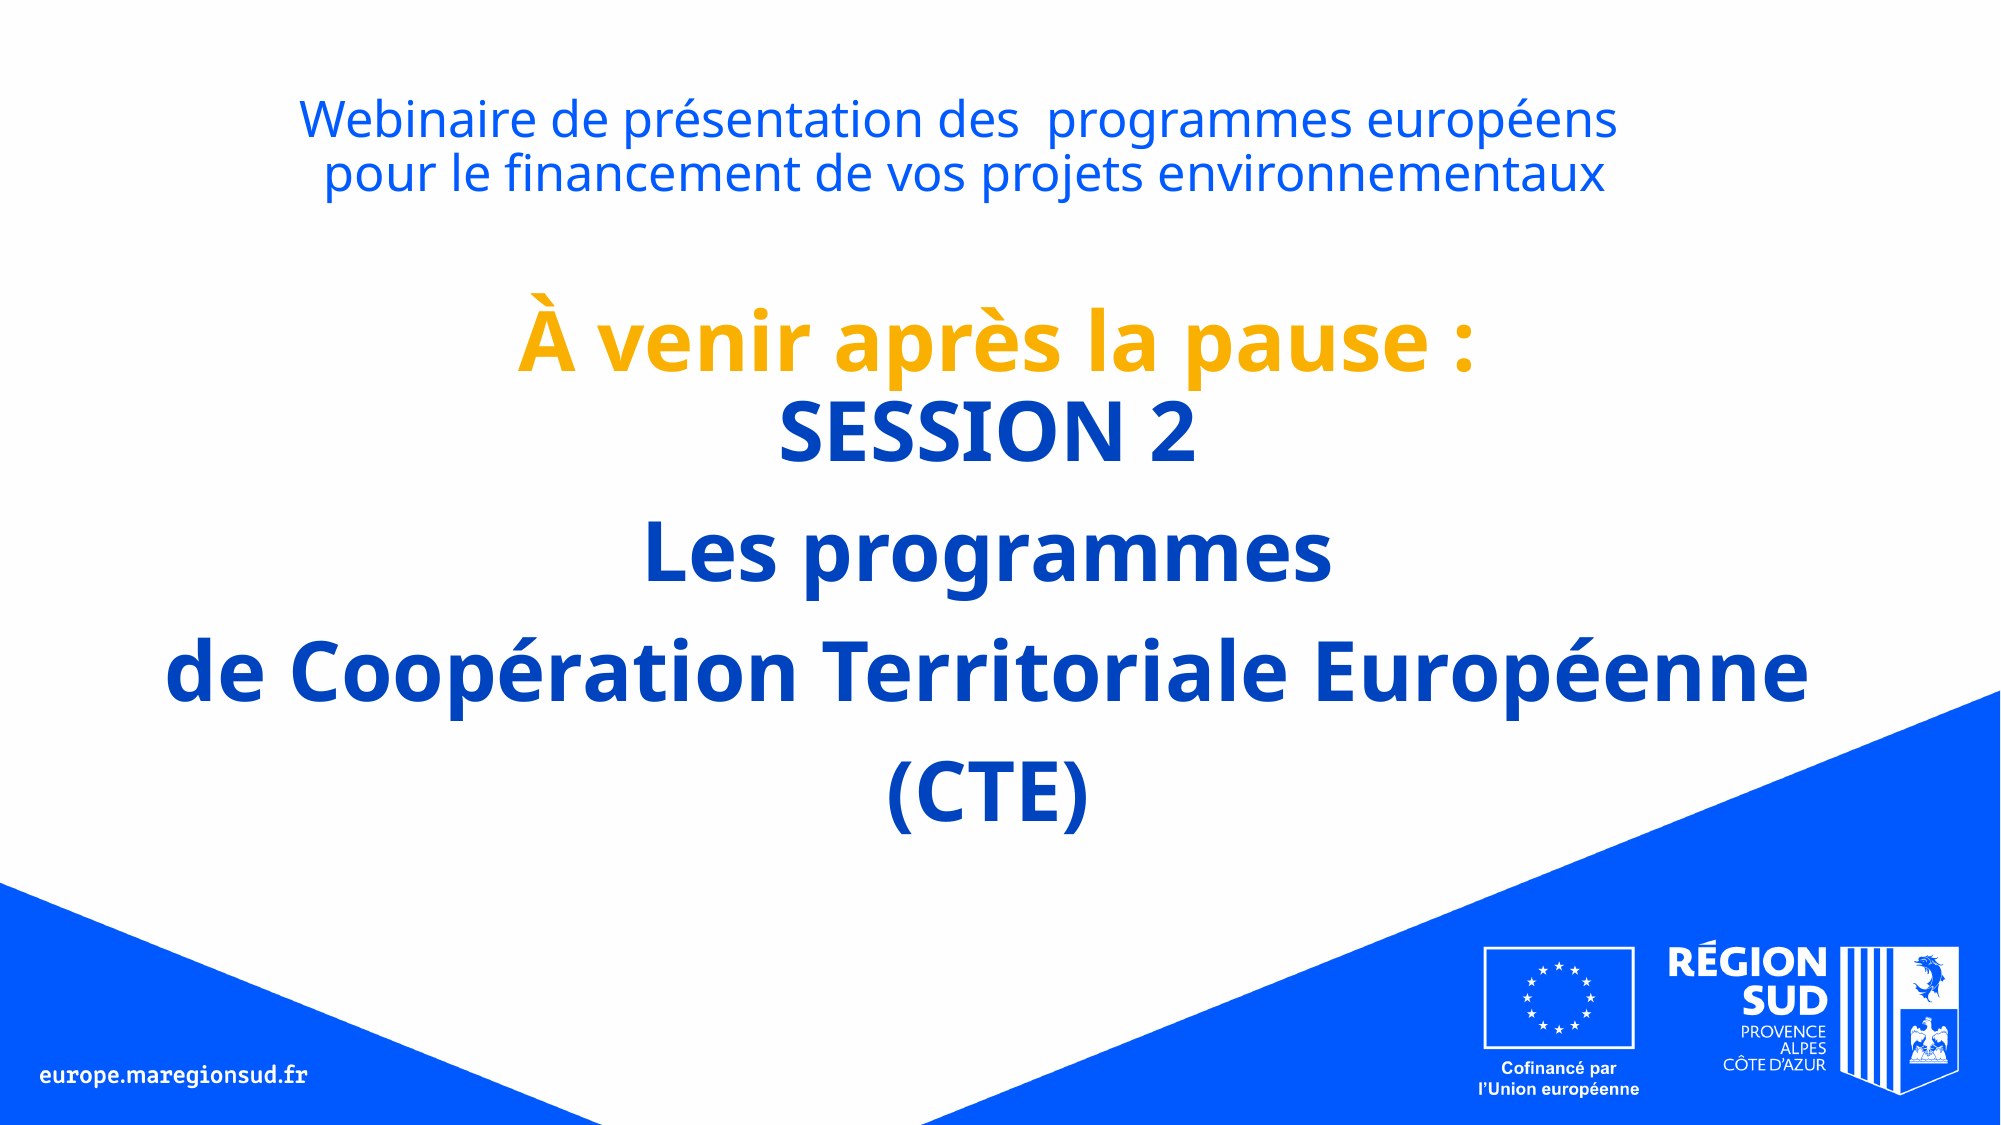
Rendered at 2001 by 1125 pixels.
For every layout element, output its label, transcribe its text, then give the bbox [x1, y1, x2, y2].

text_box À venir après la pause : [5, 267, 1990, 423]
title Webinaire de présentation des programmes européens pour le financement de vos projets environnementaux [161, 54, 1756, 243]
picture [0, 0, 2001, 1125]
text_box SESSION 2 Les programmes de Coopération Territoriale Européenne (CTE) [43, 432, 1934, 764]
